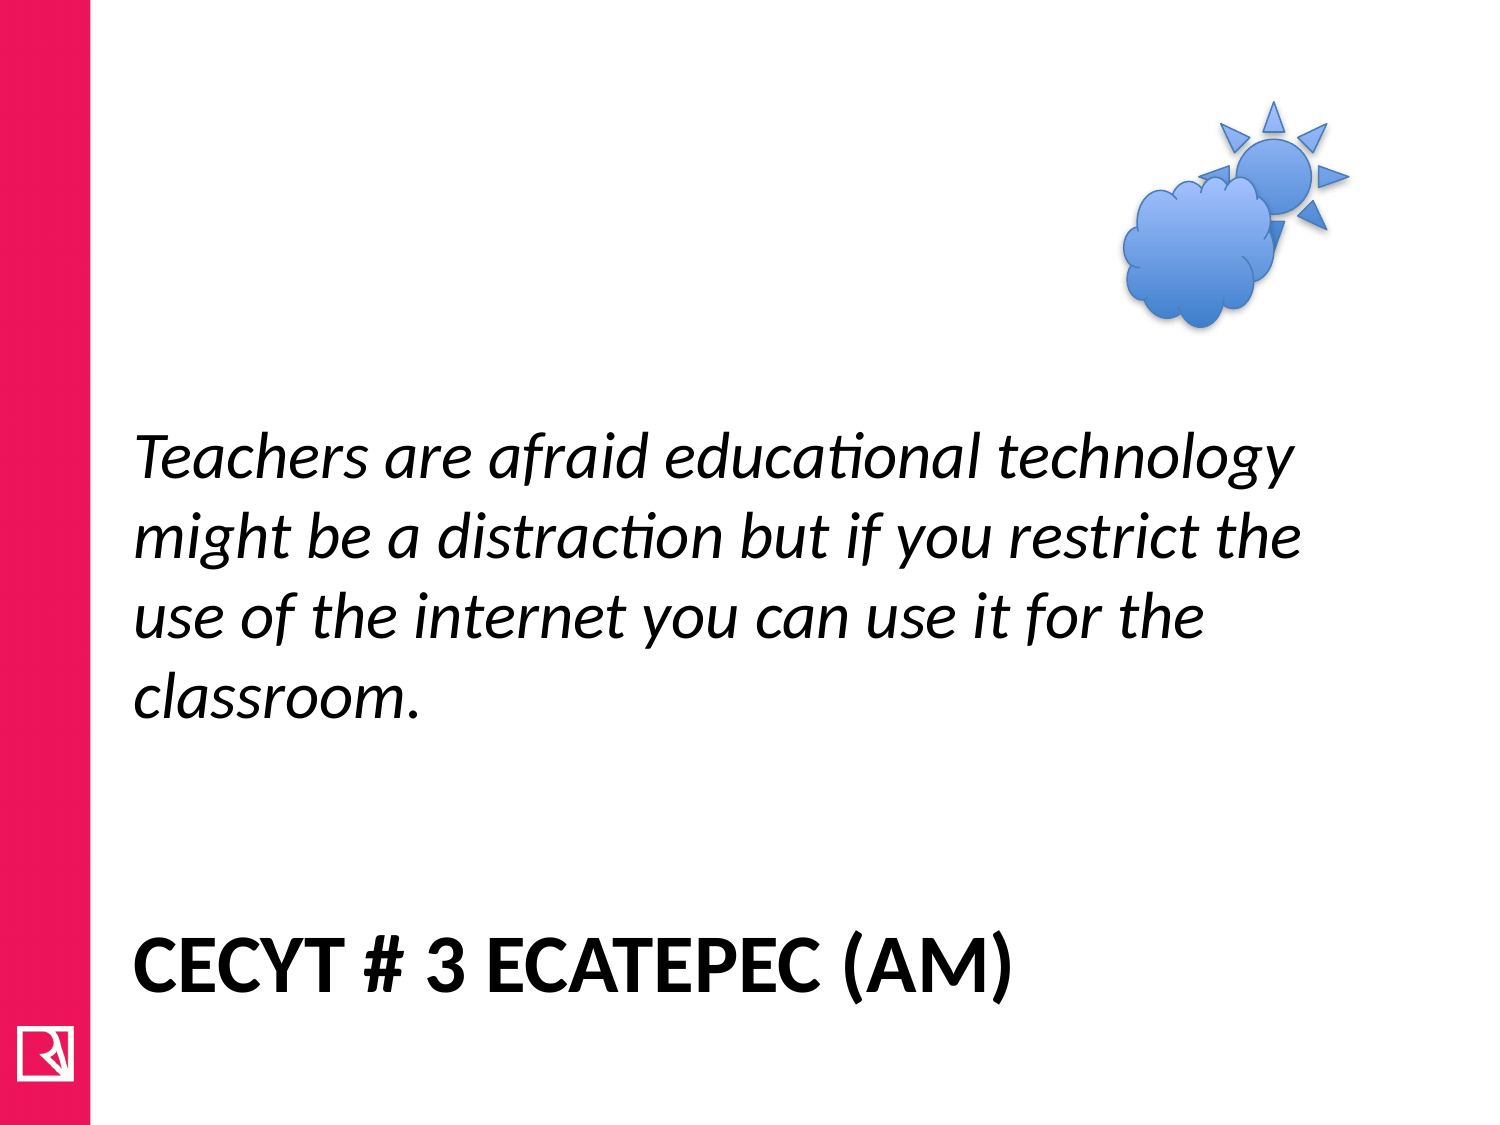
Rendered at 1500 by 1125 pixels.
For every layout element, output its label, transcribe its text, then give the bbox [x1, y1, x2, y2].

text_box [1122, 176, 1275, 328]
text_box [1220, 122, 1251, 154]
text_box [1297, 122, 1328, 154]
text_box [1297, 199, 1328, 231]
text_box [1317, 165, 1350, 189]
text_box [1274, 220, 1286, 245]
title Cecyt # 3 ecatepec (AM) [118, 901, 1394, 1125]
picture [0, 0, 1500, 1125]
text_box [1262, 100, 1286, 133]
text_box [1235, 138, 1313, 216]
list Teachers are afraid educational technology might be a distraction but if you restrict the use of the internet you can use it for the classroom. [118, 586, 1394, 833]
text_box [1198, 165, 1230, 180]
